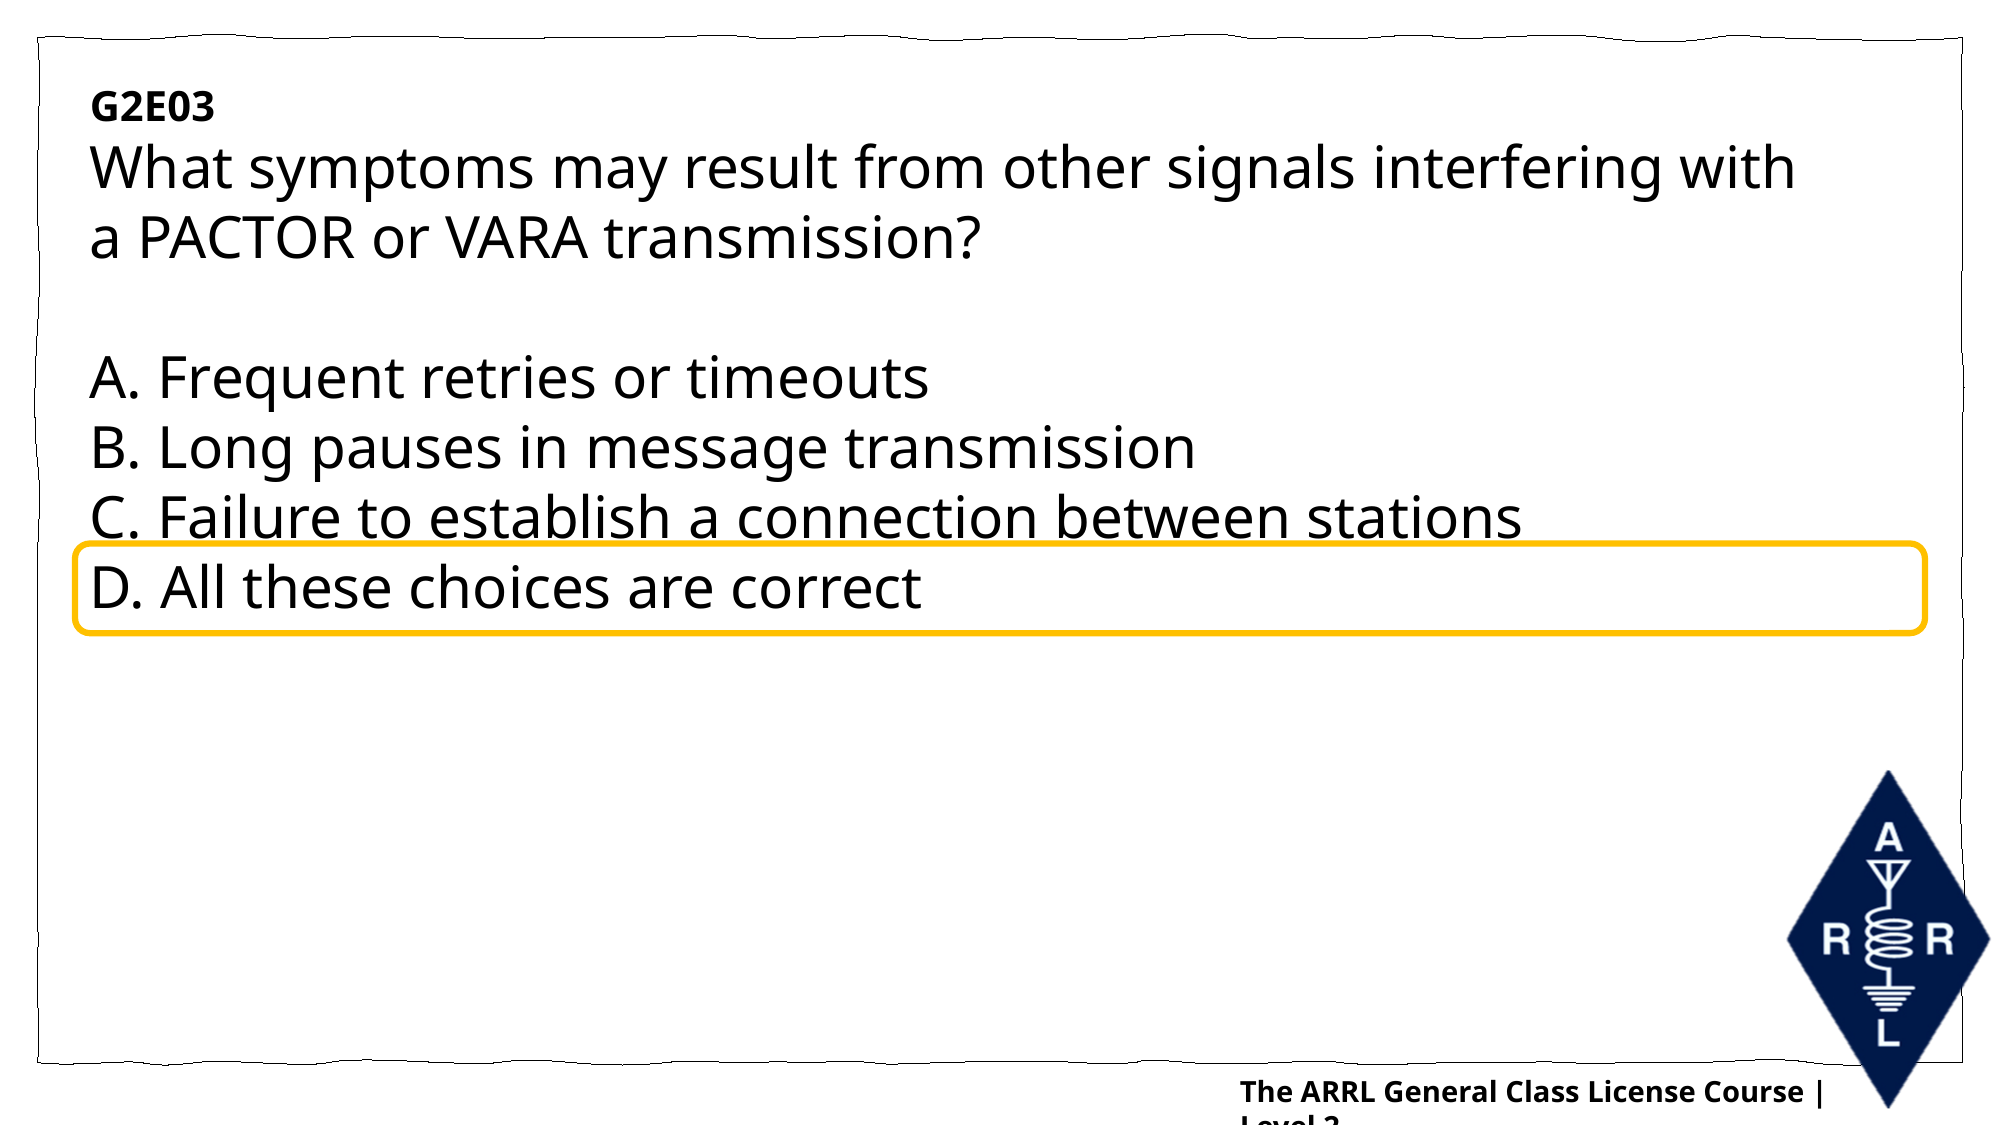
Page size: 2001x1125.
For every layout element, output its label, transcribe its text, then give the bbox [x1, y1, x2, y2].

text_box G2E03 What symptoms may result from other signals interfering with a PACTOR or VARA transmission? A. Frequent retries or timeouts B. Long pauses in message transmission C. Failure to establish a connection between stations D. All these choices are correct [75, 72, 1850, 550]
picture [1773, 752, 1999, 1125]
text_box [73, 542, 1927, 635]
